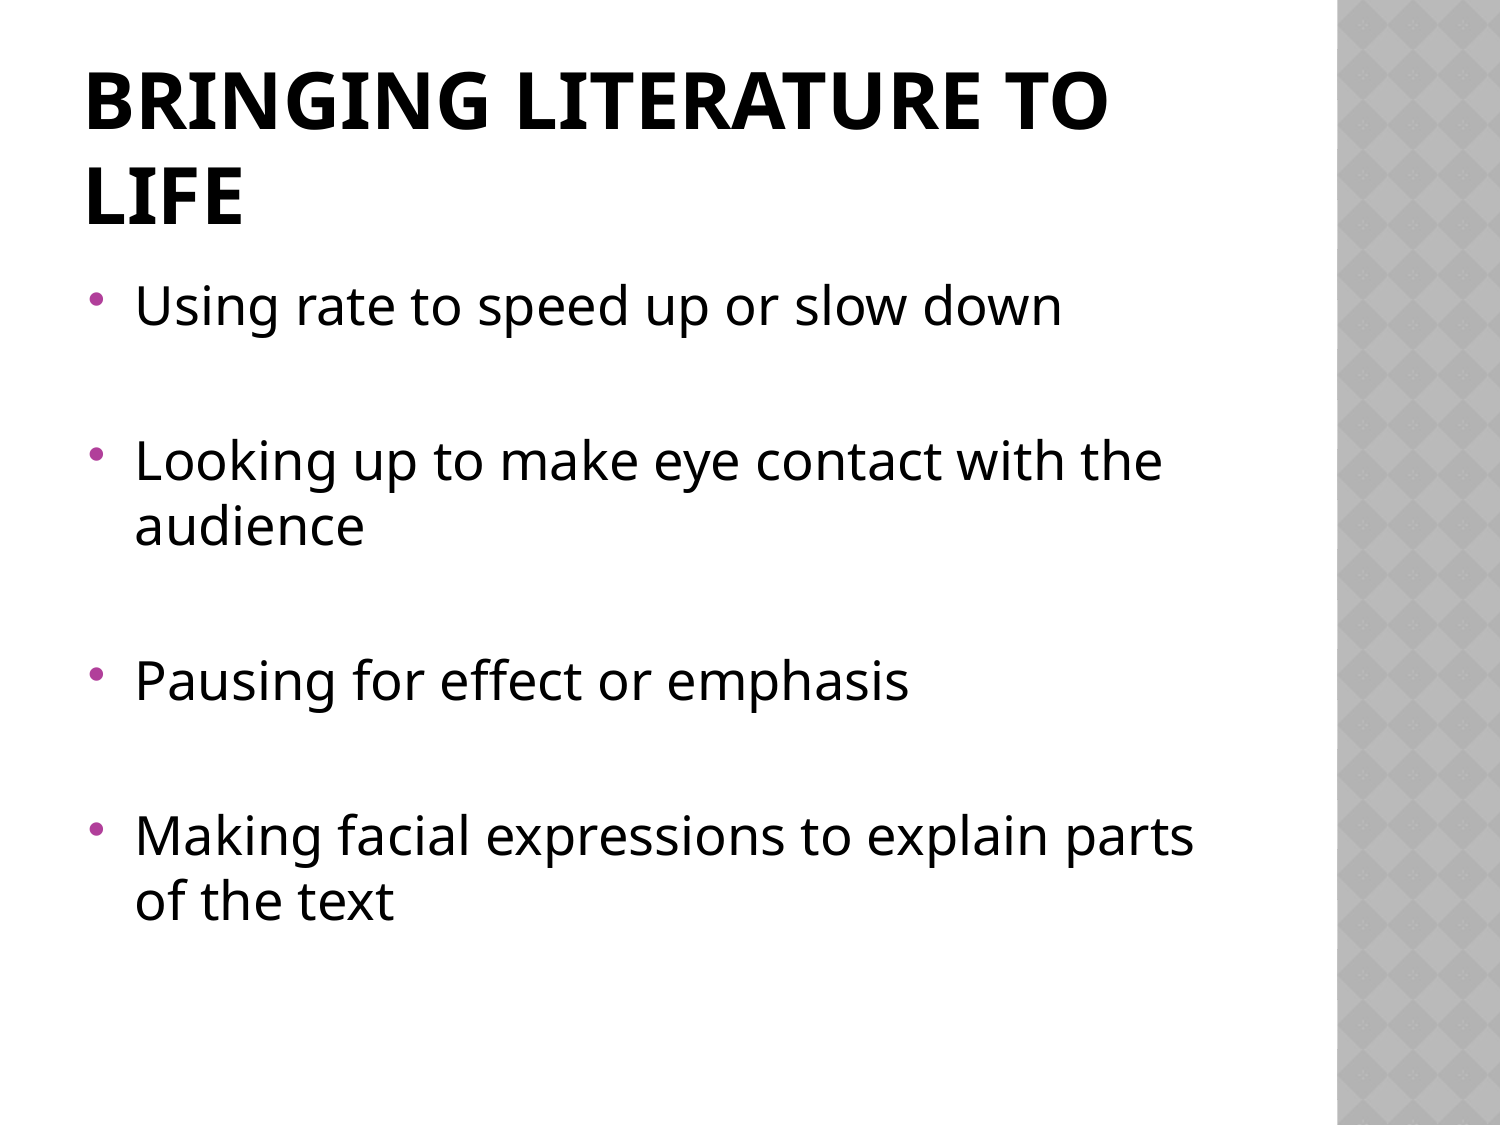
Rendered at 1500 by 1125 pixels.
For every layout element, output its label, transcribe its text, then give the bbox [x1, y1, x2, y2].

list Using rate to speed up or slow down Looking up to make eye contact with the audience Pausing for effect or emphasis Making facial expressions to explain parts of the text [75, 264, 1263, 1059]
title Bringing literature to life [75, 52, 1263, 240]
